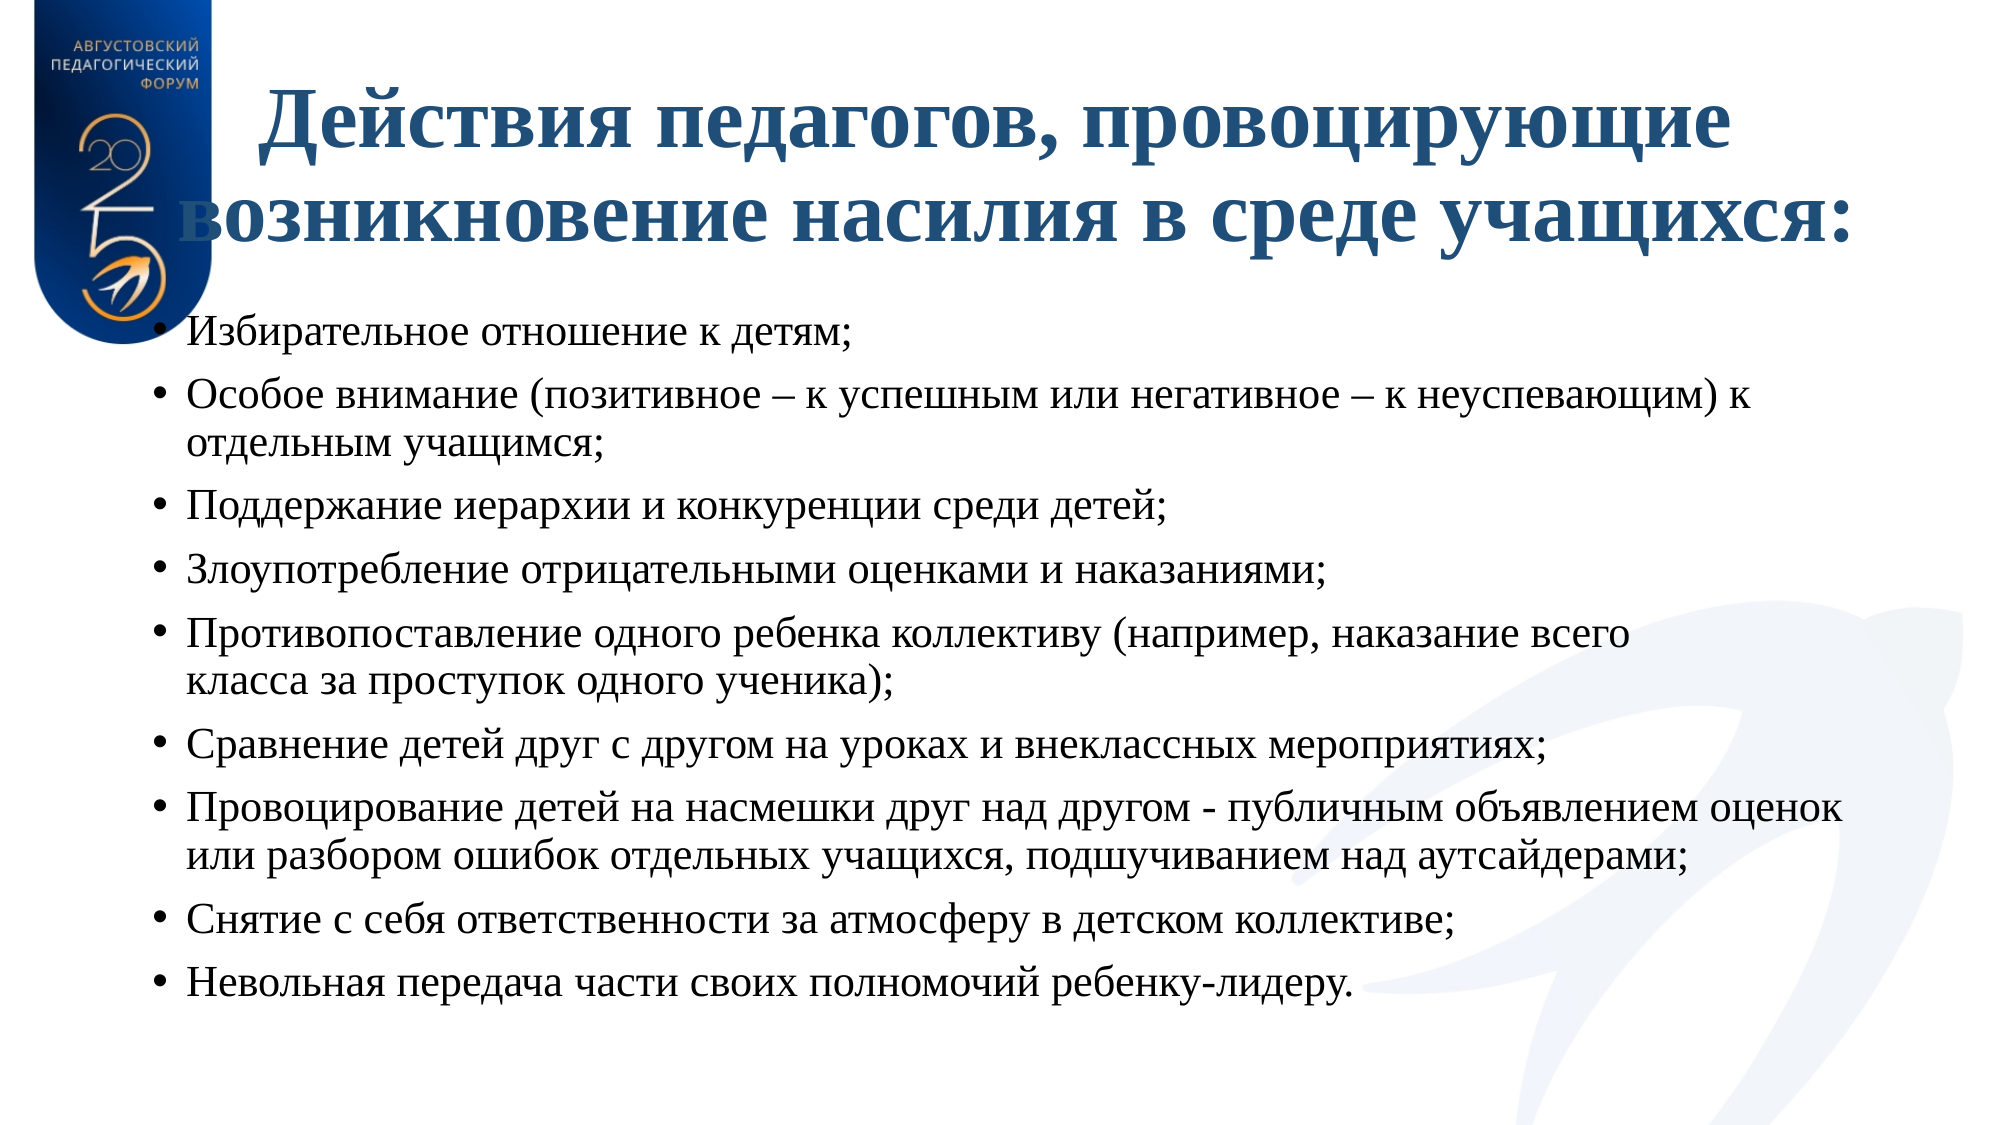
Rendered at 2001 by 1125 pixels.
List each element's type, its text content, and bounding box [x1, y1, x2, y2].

picture [0, 0, 2001, 1125]
title Действия педагогов, провоцирующие возникновение насилия в среде учащихся: [155, 57, 1881, 275]
list Избирательное отношение к детям; Особое внимание (позитивное – к успешным или негативное – к неуспевающим) к отдельным учащимся; Поддержание иерархии и конкуренции среди детей; Злоупотребление отрицательными оценками и наказаниями; Противопоставление одного ребенка коллективу (например, наказание всего класса за проступок одного ученика); Сравнение детей друг с другом на уроках и внеклассных мероприятиях; Провоцирование детей на насмешки друг над другом - публичным объявлением оценок или разбором ошибок отдельных учащихся, подшучиванием над аутсайдерами; Снятие с себя ответственности за атмосферу в детском коллективе; Невольная передача части своих полномочий ребенку-лидеру. [137, 299, 1863, 1046]
